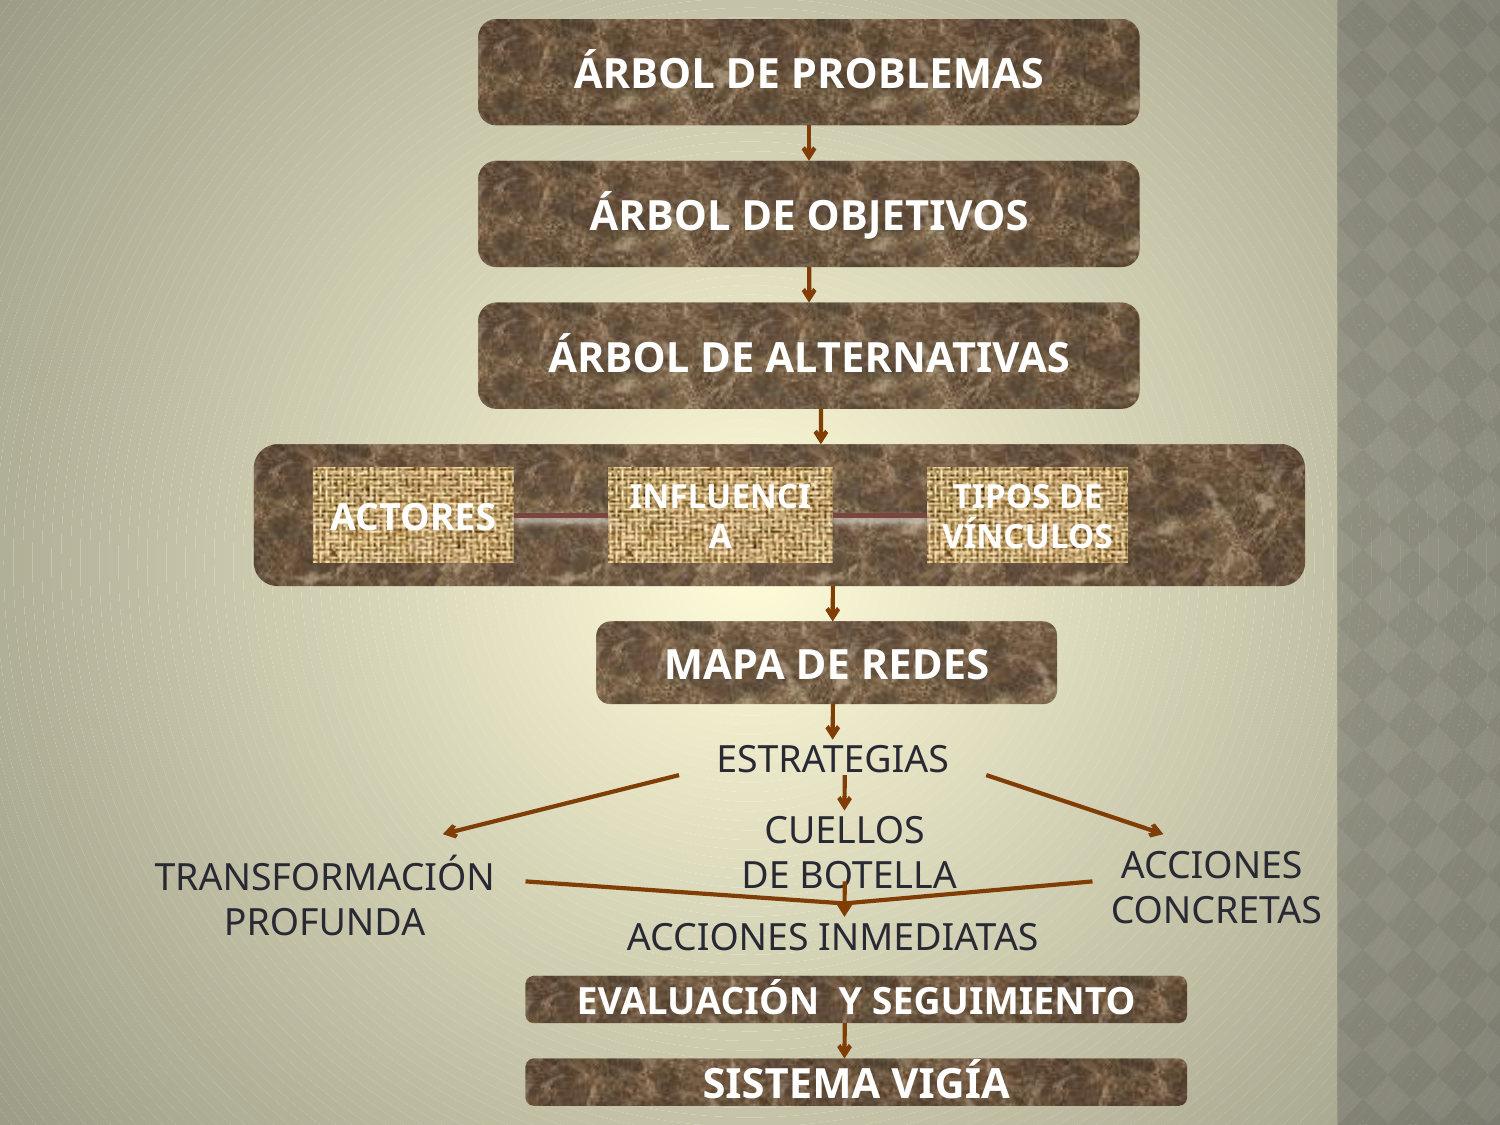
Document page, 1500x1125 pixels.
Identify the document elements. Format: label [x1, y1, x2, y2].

text_box [40, 18, 1500, 1107]
